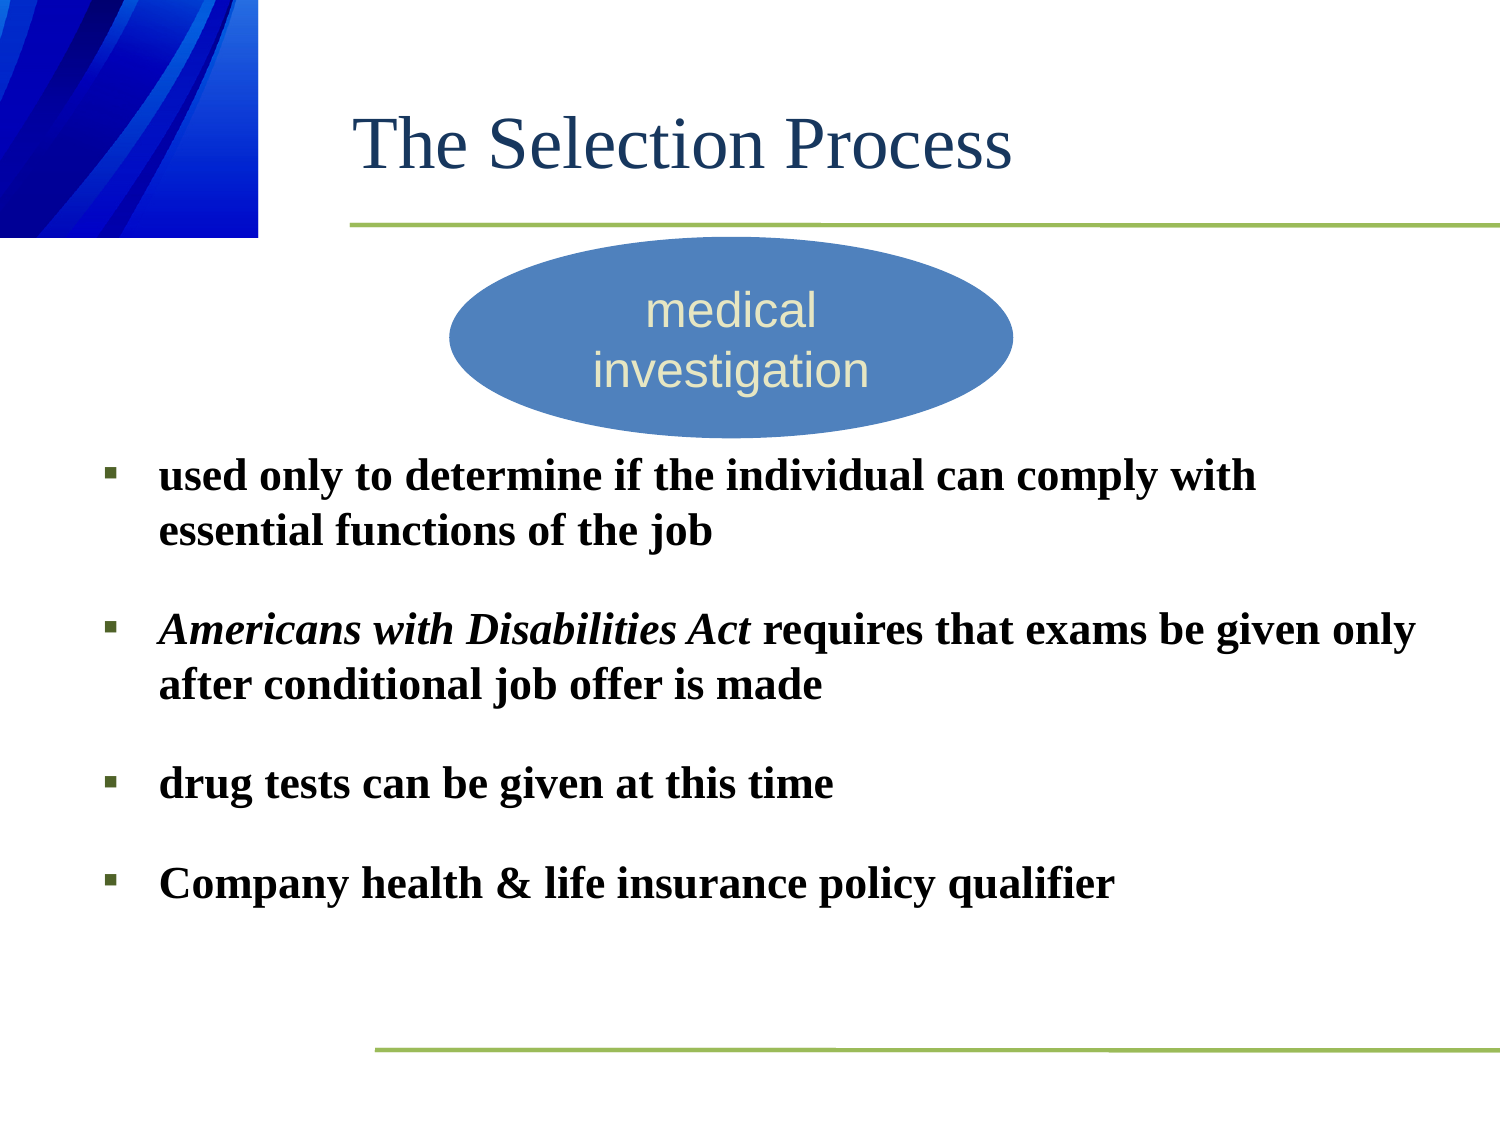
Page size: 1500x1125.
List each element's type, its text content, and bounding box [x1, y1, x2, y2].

picture [0, 0, 259, 238]
title The Selection Process [337, 45, 1425, 233]
text_box medical investigation [450, 237, 1013, 438]
text_box used only to determine if the individual can comply with essential functions of the job Americans with Disabilities Act requires that exams be given only after conditional job offer is made drug tests can be given at this time Company health & life insurance policy qualifier [87, 437, 1438, 1000]
